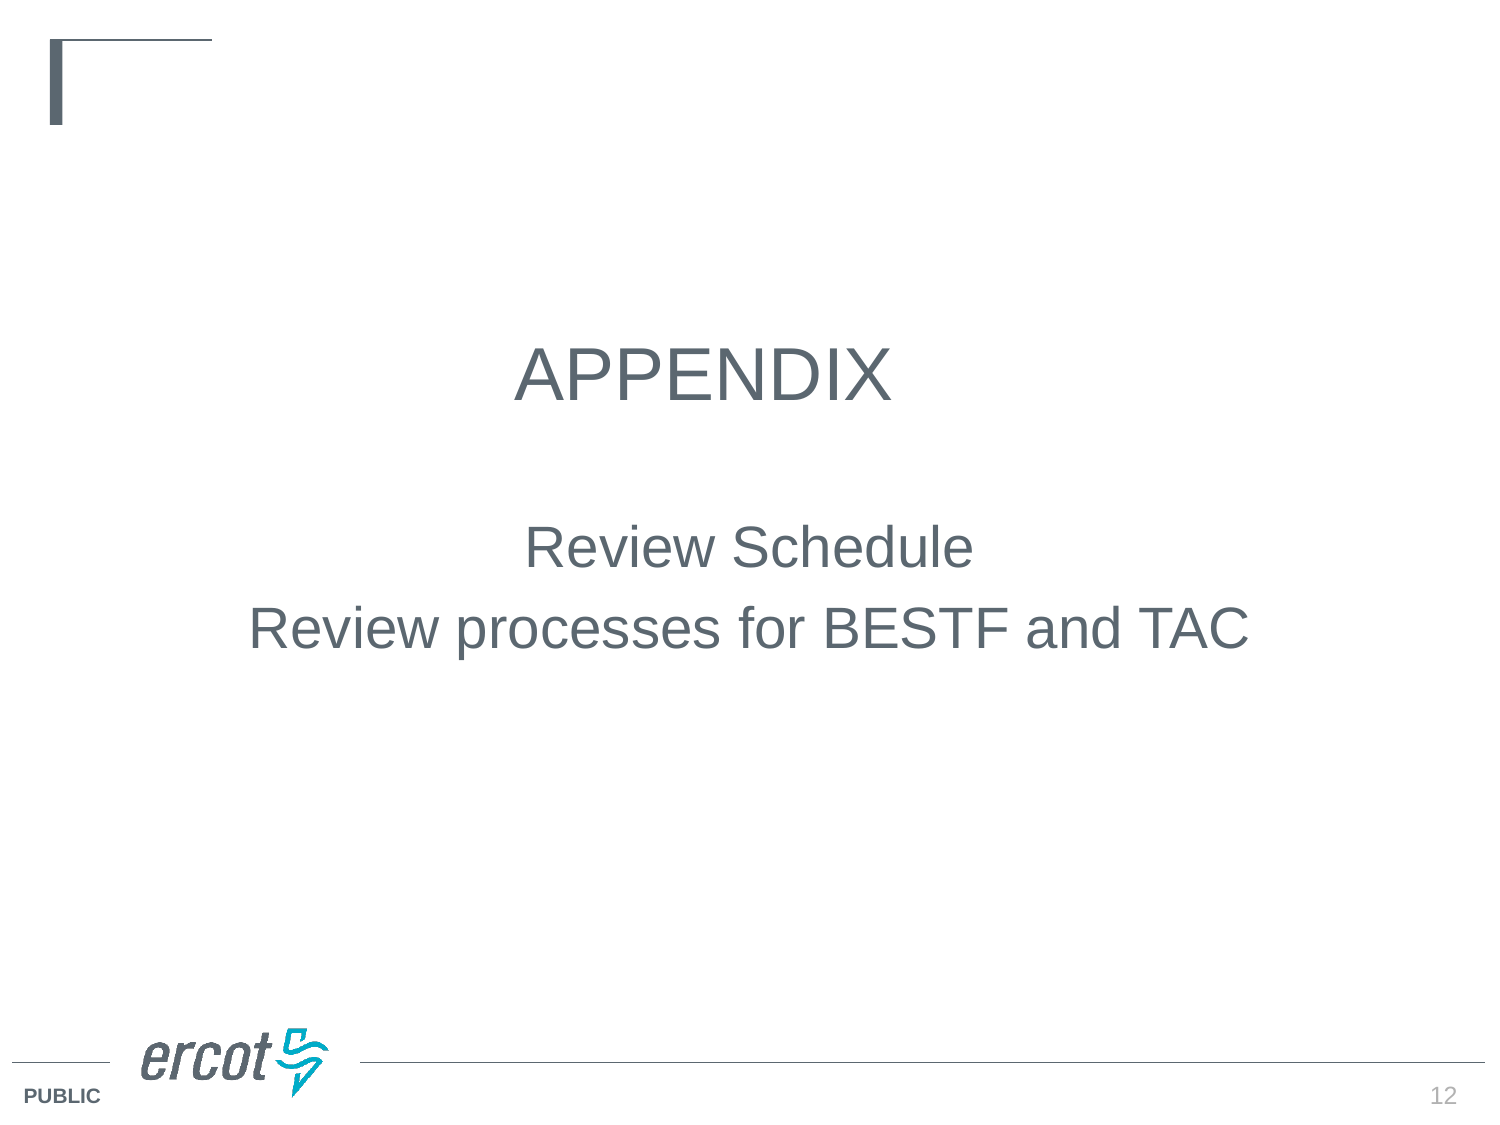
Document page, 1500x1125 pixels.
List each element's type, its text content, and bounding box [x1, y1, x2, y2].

picture [137, 1024, 332, 1100]
list APPENDIX Review Schedule Review processes for BESTF and TAC [50, 162, 1450, 992]
slide_number 12 [1400, 1076, 1488, 1113]
